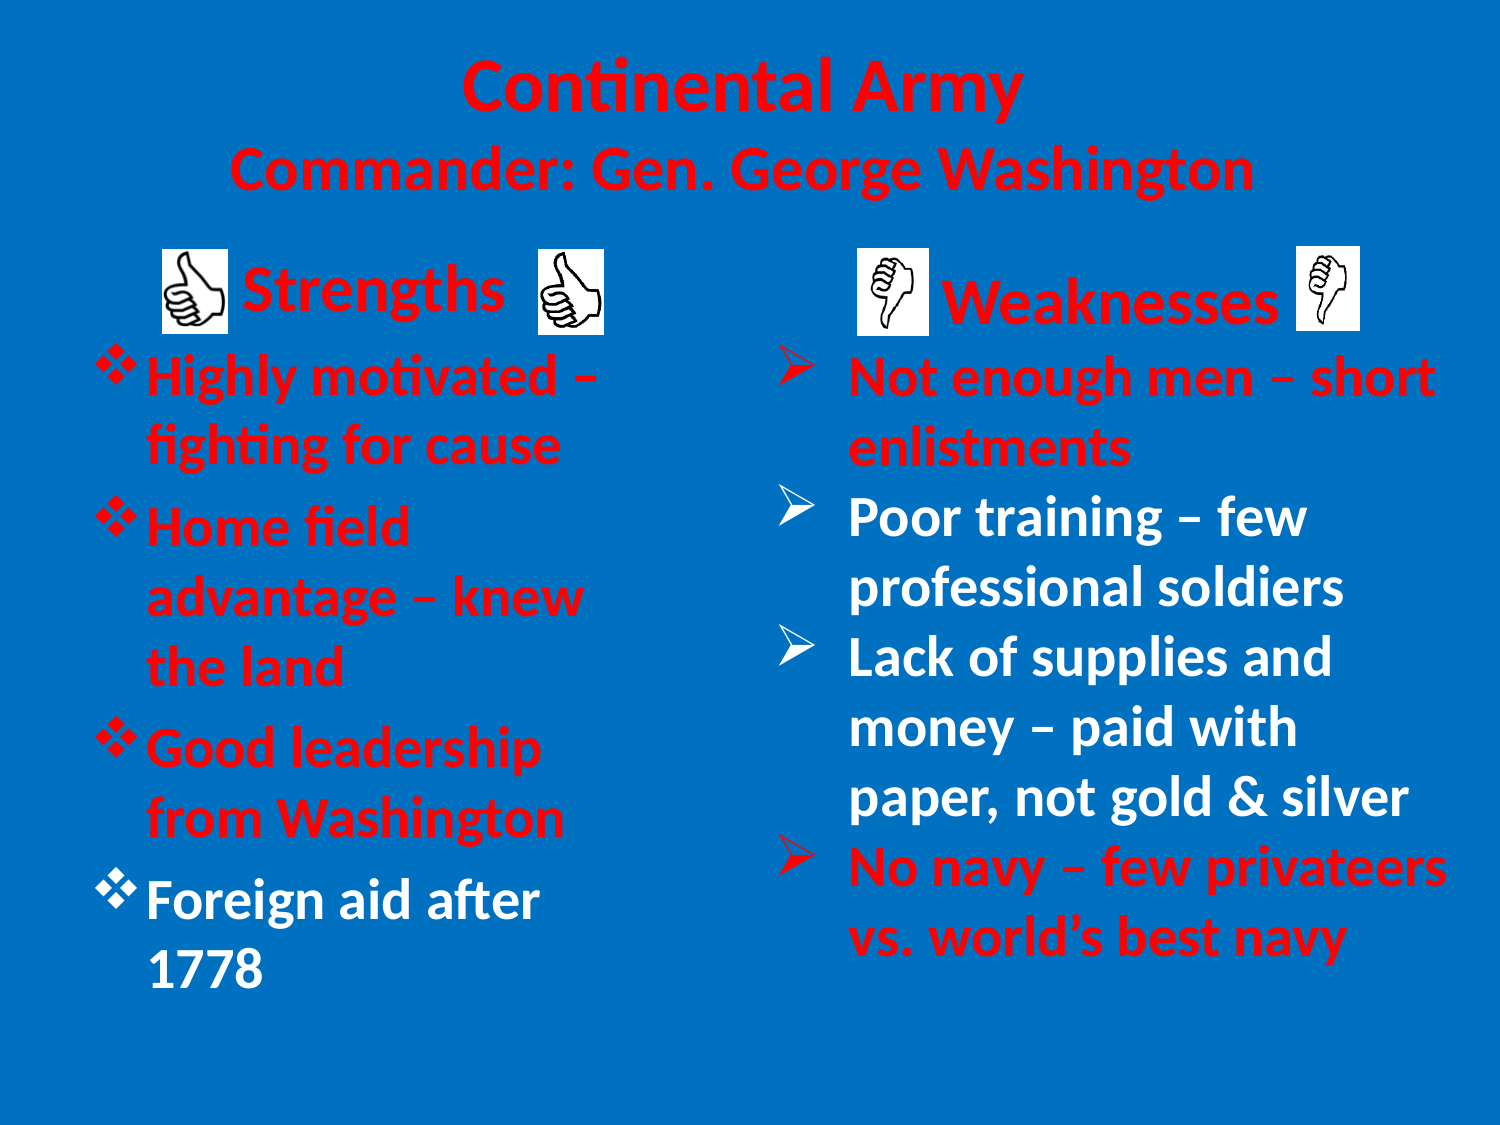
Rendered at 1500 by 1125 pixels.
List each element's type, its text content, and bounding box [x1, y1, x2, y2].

list Strengths Highly motivated – fighting for cause Home field advantage – knew the land Good leadership from Washington Foreign aid after 1778 [75, 237, 675, 1025]
picture [538, 249, 605, 335]
title Continental Army Commander: Gen. George Washington [37, 24, 1450, 213]
picture [162, 249, 228, 335]
picture [1295, 245, 1360, 331]
text_box Weaknesses Not enough men – short enlistments Poor training – few professional soldiers Lack of supplies and money – paid with paper, not gold & silver No navy – few privateers vs. world’s best navy [759, 250, 1463, 976]
picture [857, 248, 929, 336]
